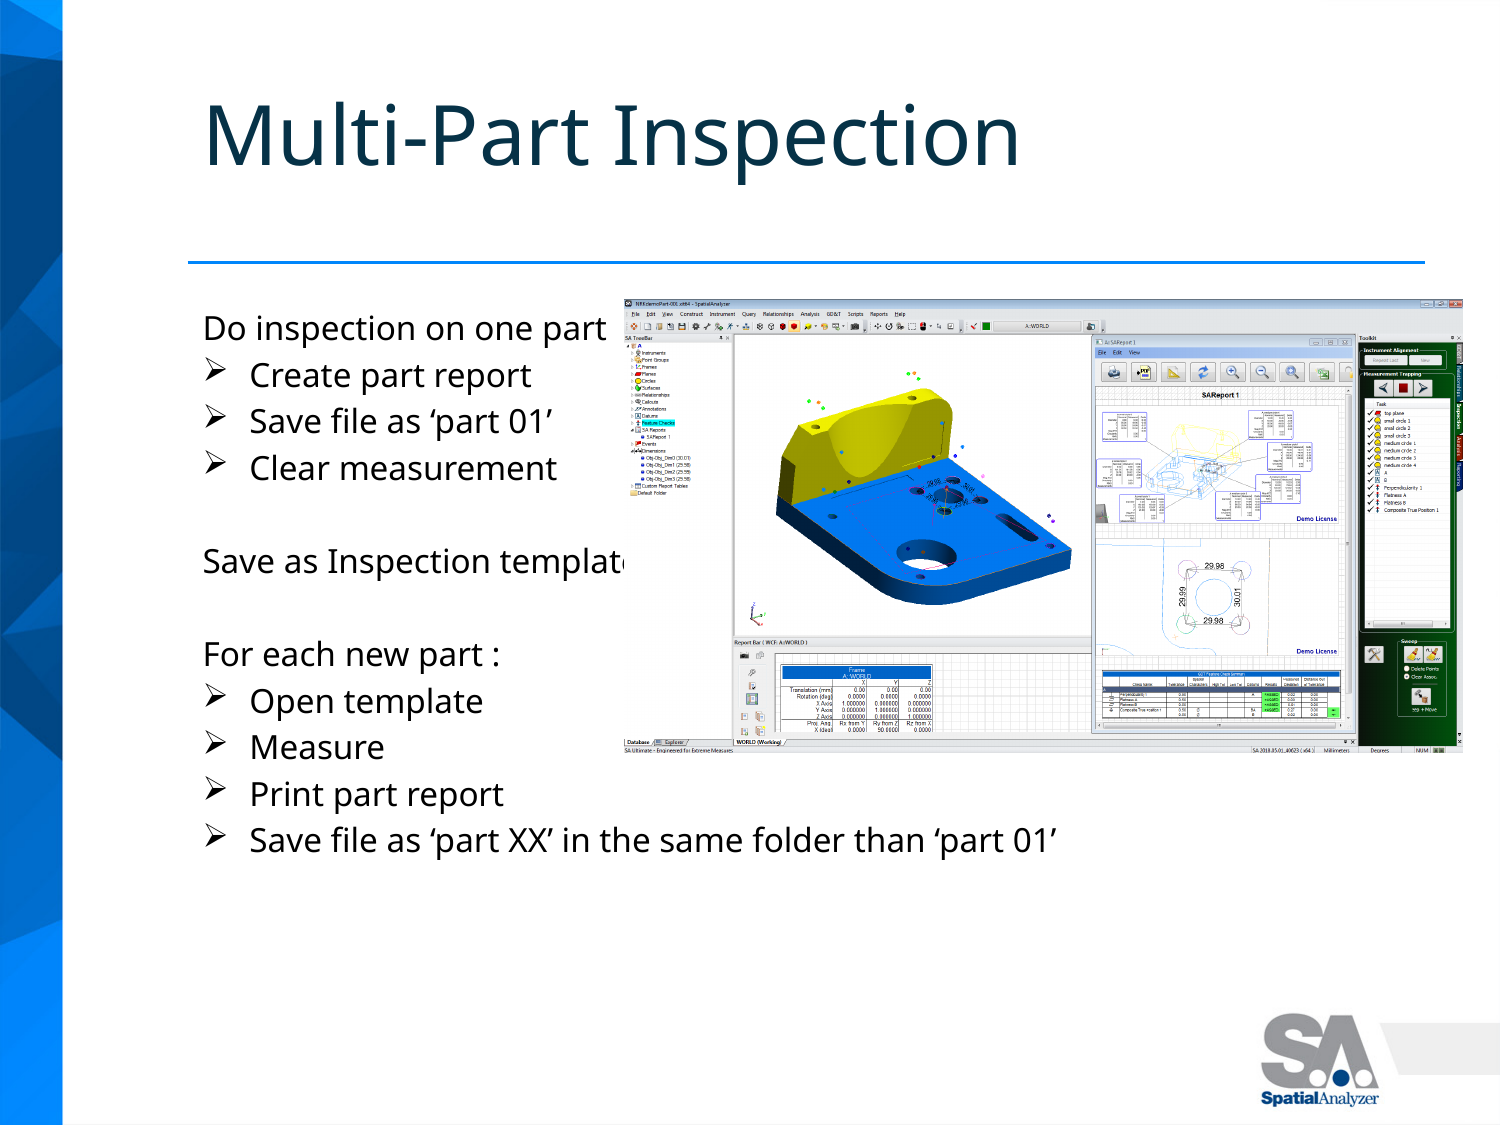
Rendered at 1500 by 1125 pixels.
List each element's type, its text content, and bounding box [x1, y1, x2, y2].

list Do inspection on one part Create part report Save file as ‘part 01’ Clear measurement Save as Inspection template. For each new part : Open template Measure Print part report Save file as ‘part XX’ in the same folder than ‘part 01’ [187, 299, 1425, 1005]
picture [0, 0, 1500, 1125]
title Multi-Part Inspection [187, 45, 1425, 233]
